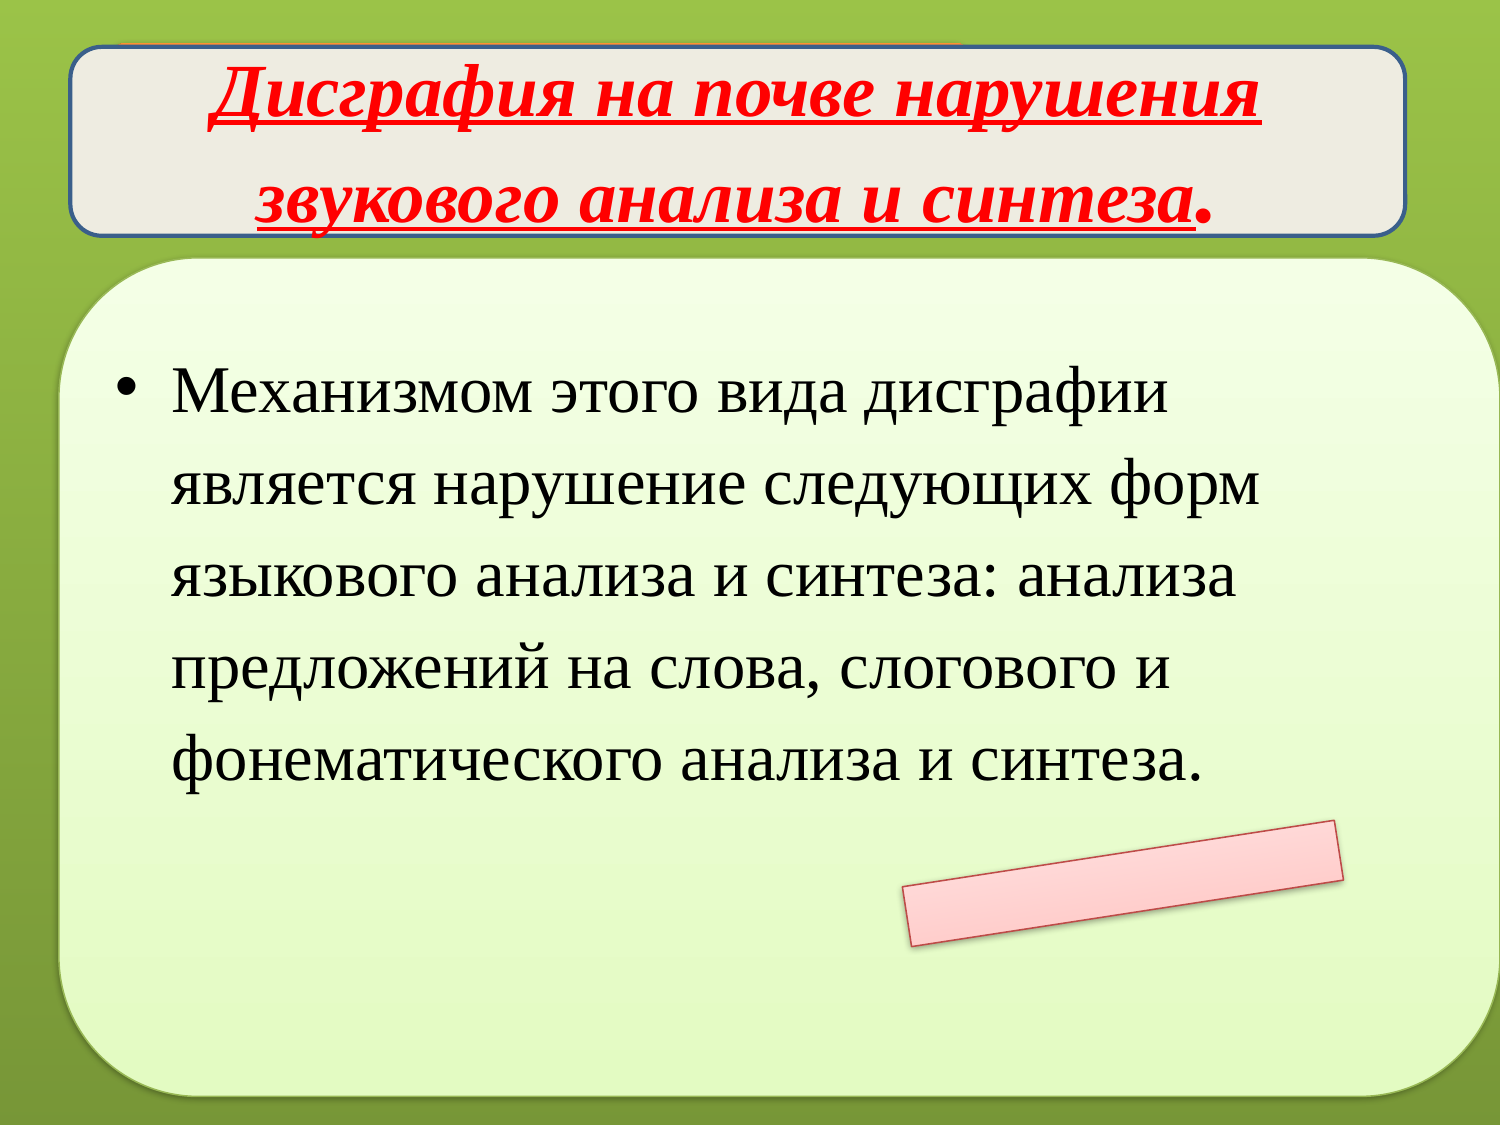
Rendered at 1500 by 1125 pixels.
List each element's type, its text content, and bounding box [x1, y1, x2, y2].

text_box [0, 0, 1500, 1125]
text_box Дисграфия на почве нарушения звукового анализа и синтеза. [68, 44, 1408, 238]
text_box Механизмом этого вида дисграфии является нарушение следующих форм языкового анализа и синтеза: анализа предложений на слова, слогового и фонематического анализа и синтеза. [100, 326, 1425, 1005]
text_box [58, 257, 1500, 1098]
